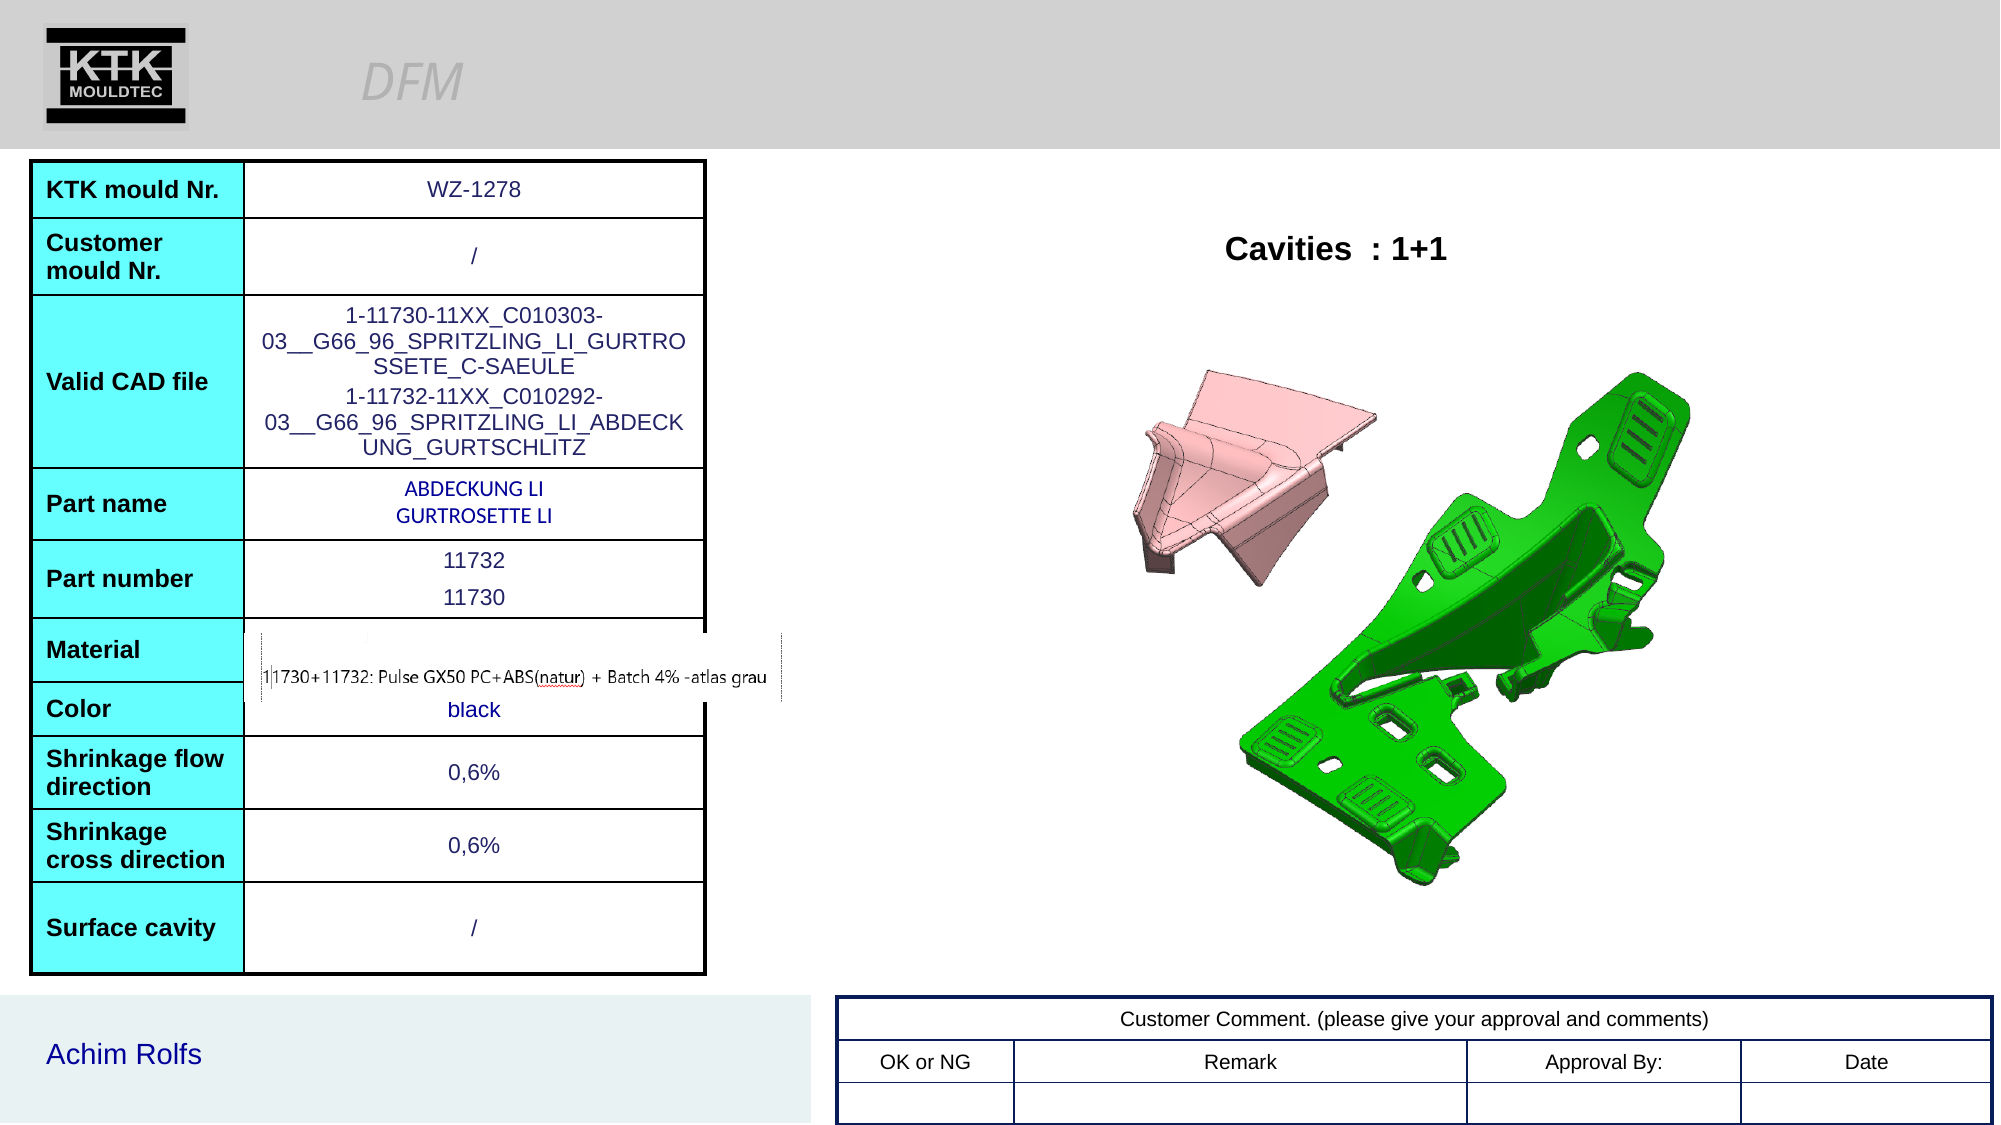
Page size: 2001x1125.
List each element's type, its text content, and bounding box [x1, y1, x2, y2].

table_cell 0,6% [245, 737, 703, 808]
table_cell Part name [33, 469, 243, 539]
table_cell Shrinkage flow direction [33, 737, 243, 808]
table_cell Customer mould Nr. [33, 219, 243, 294]
table_header KTK mould Nr. [33, 163, 243, 217]
table_cell Surface cavity [33, 883, 243, 972]
picture [243, 633, 918, 702]
table_cell Valid CAD file [33, 296, 243, 467]
table_cell 11732 11730 [245, 541, 703, 617]
table_cell ABDECKUNG LI GURTROSETTE LI [245, 469, 703, 539]
table_cell Part number [33, 541, 243, 617]
table_header WZ-1278 [245, 163, 703, 217]
table_cell Color [33, 683, 243, 735]
table_cell / [245, 883, 703, 972]
table_cell 0,6% [245, 810, 703, 881]
table_cell Material [33, 619, 243, 681]
slide_number [188, 1027, 433, 1106]
picture [1070, 290, 1722, 912]
table_cell black [245, 709, 703, 735]
table_cell 1-11730-11XX_C010303-03__G66_96_SPRITZLING_LI_GURTROSSETE_C-SAEULE 1-11732-11XX_C010292-03__G66_96_SPRITZLING_LI_ABDECKUNG_GURTSCHLITZ [245, 296, 703, 467]
text_box Cavities : 1+1 [1210, 219, 1463, 275]
table_cell / [245, 219, 703, 294]
table_cell Shrinkage cross direction [33, 810, 243, 881]
table_cell [245, 619, 703, 631]
